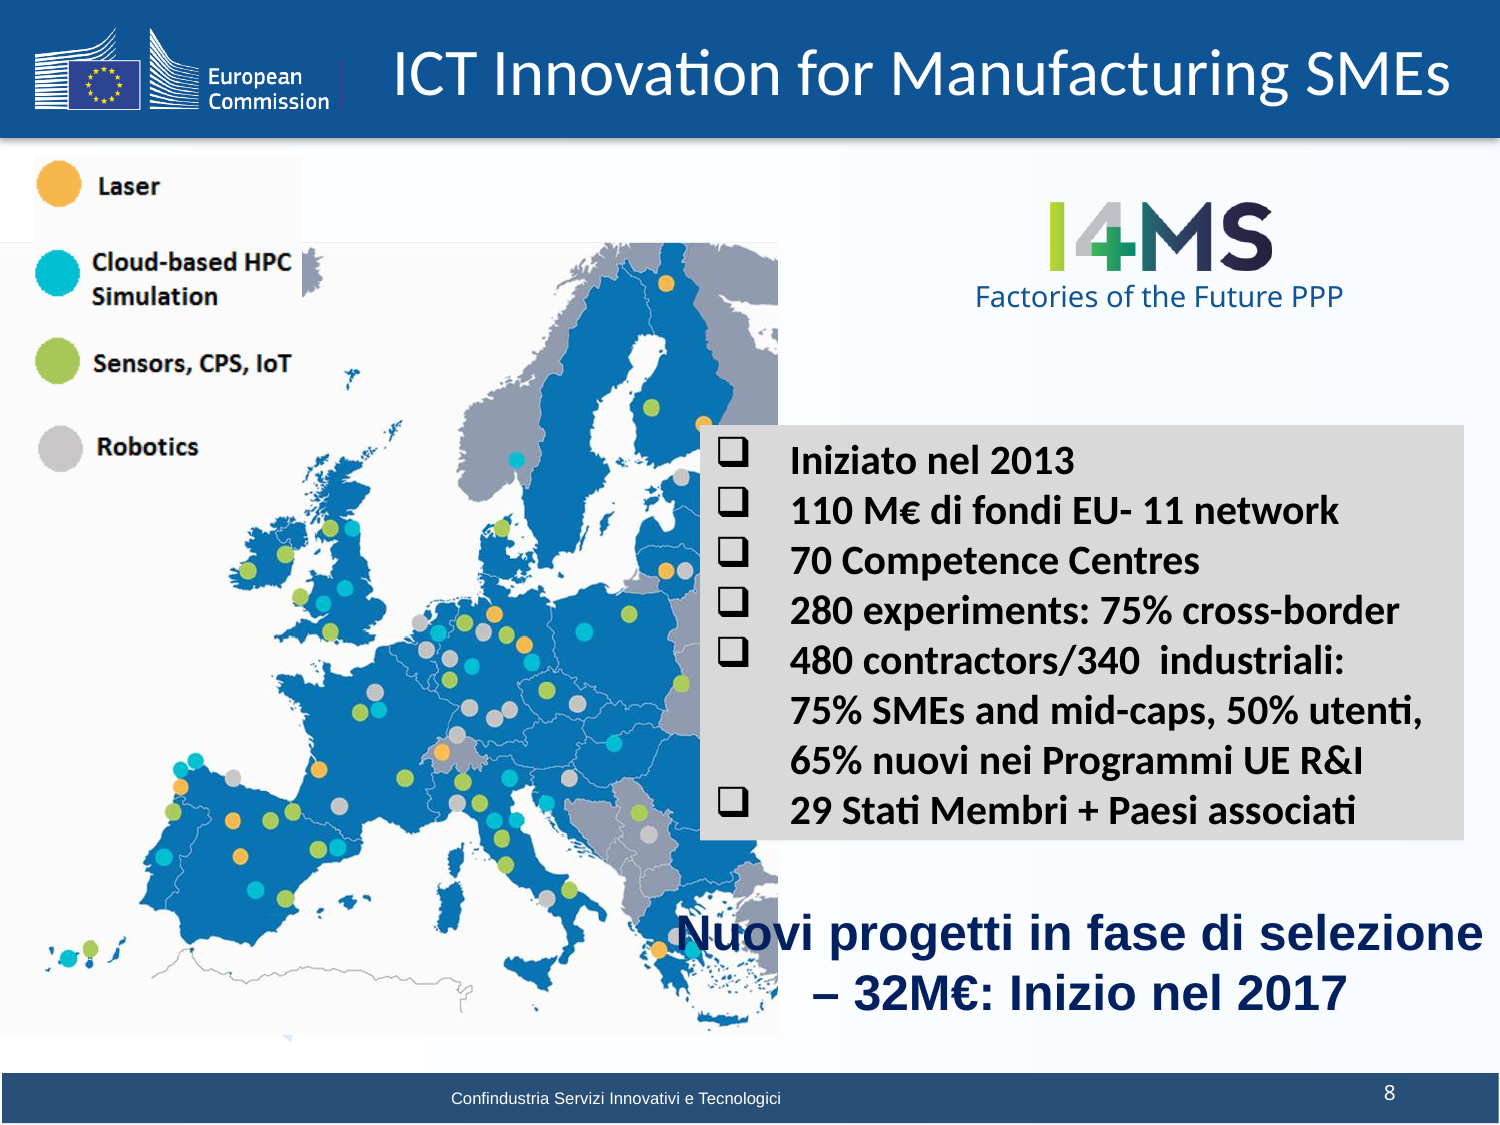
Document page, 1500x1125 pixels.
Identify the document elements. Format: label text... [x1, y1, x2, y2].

text_box Iniziato nel 2013 110 M€ di fondi EU- 11 network 70 Competence Centres 280 experiments: 75% cross-border 480 contractors/340 industriali: 75% SMEs and mid-caps, 50% utenti, 65% nuovi nei Programmi UE R&I 29 Stati Membri + Paesi associati [783, 425, 1464, 841]
slide_number [1074, 1029, 1425, 1103]
text_box Nuovi progetti in fase di selezione – 32M€: Inizio nel 2017 [783, 893, 1500, 1029]
picture [0, 155, 779, 1036]
text_box Factories of the Future PPP [789, 270, 1500, 321]
picture [1050, 201, 1272, 271]
text_box [1191, 1082, 1500, 1125]
title ICT Innovation for Manufacturing SMEs [0, 6, 1465, 130]
